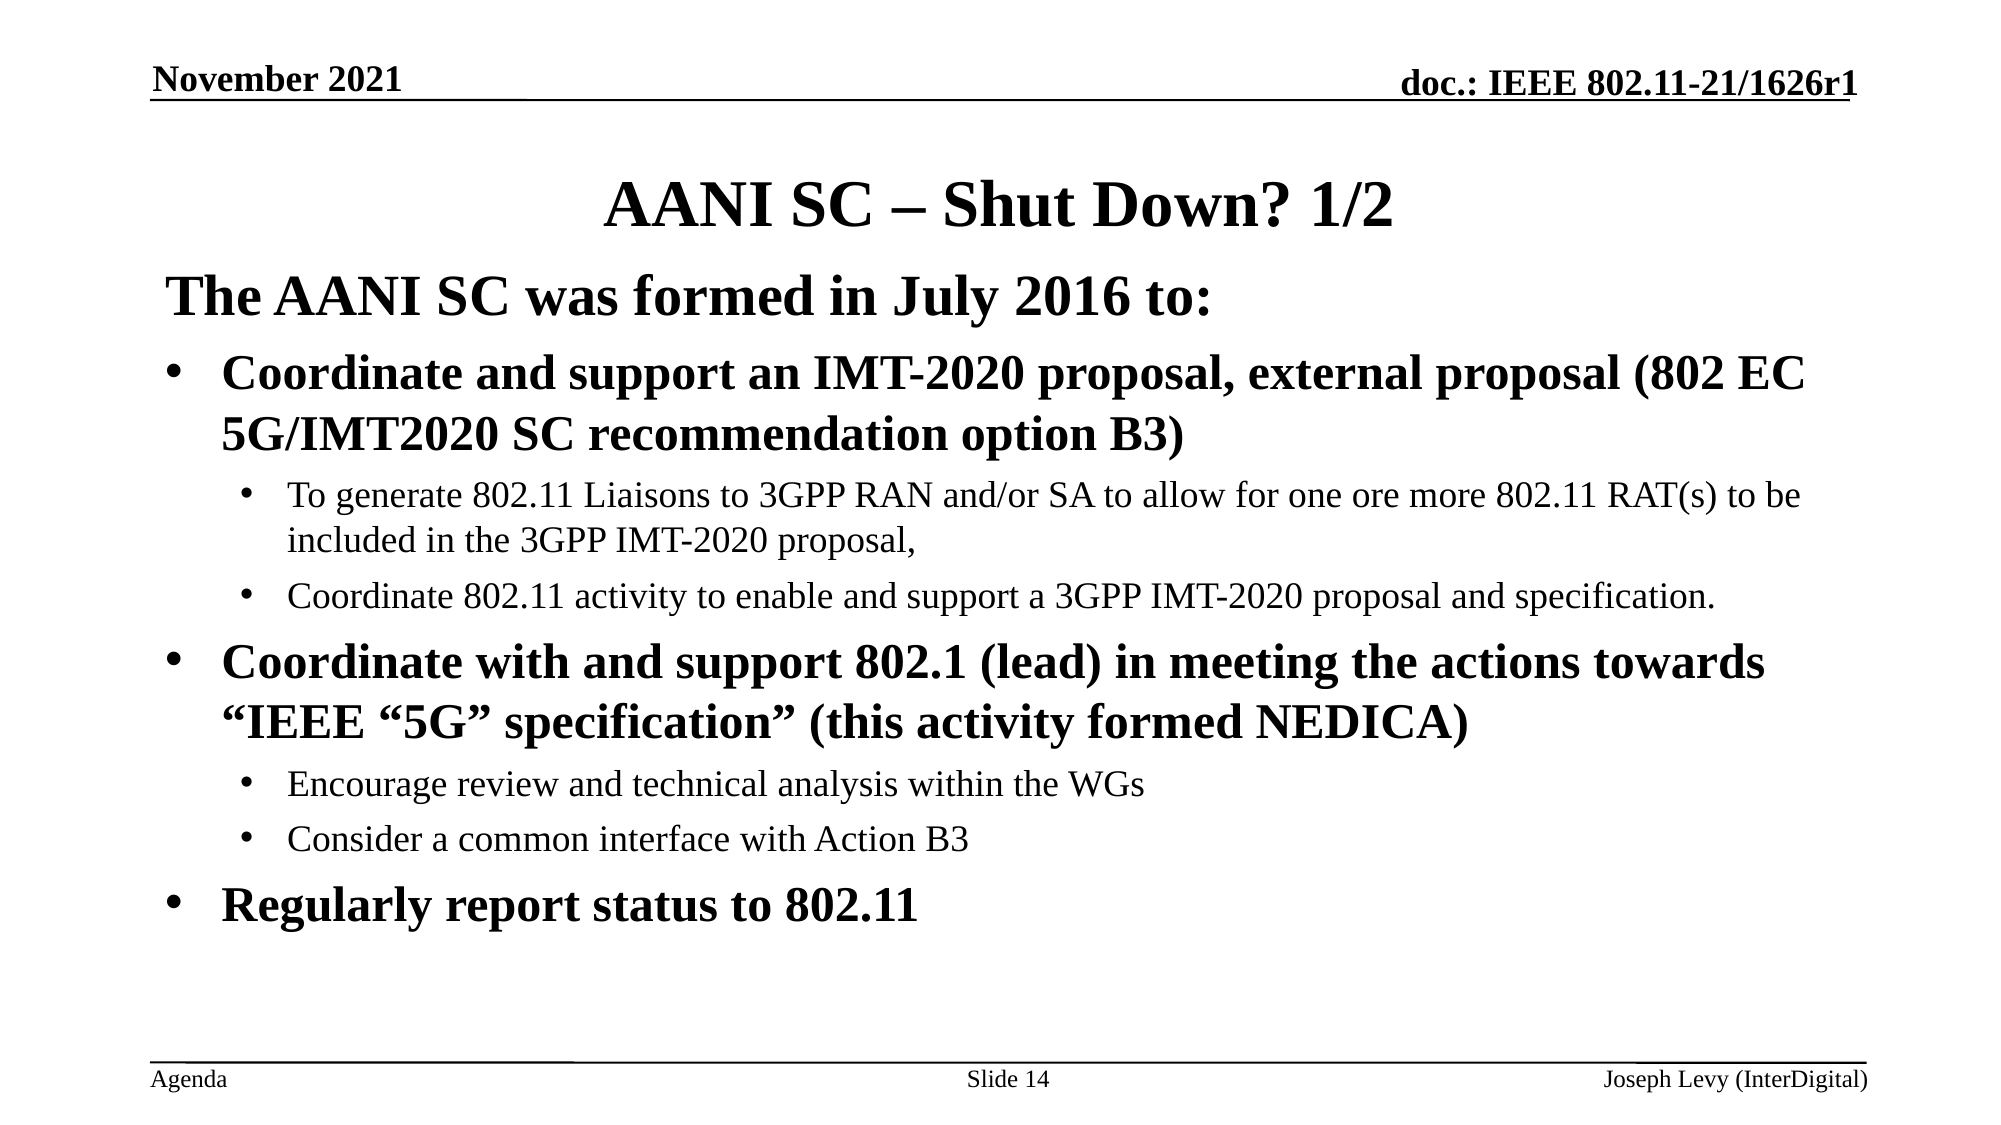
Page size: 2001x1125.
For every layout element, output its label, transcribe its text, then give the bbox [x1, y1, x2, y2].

footer Joseph Levy (InterDigital) [1171, 1061, 1869, 1093]
list The AANI SC was formed in July 2016 to: Coordinate and support an IMT-2020 proposal, external proposal (802 EC 5G/IMT2020 SC recommendation option B3) To generate 802.11 Liaisons to 3GPP RAN and/or SA to allow for one ore more 802.11 RAT(s) to be included in the 3GPP IMT-2020 proposal, Coordinate 802.11 activity to enable and support a 3GPP IMT-2020 proposal and specification. Coordinate with and support 802.1 (lead) in meeting the actions towards “IEEE “5G” specification” (this activity formed NEDICA) Encourage review and technical analysis within the WGs Consider a common interface with Action B3 Regularly report status to 802.11 [149, 249, 1850, 1000]
slide_number Slide 14 [950, 1061, 1067, 1123]
title AANI SC – Shut Down? 1/2 [149, 112, 1850, 249]
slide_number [152, 54, 563, 100]
